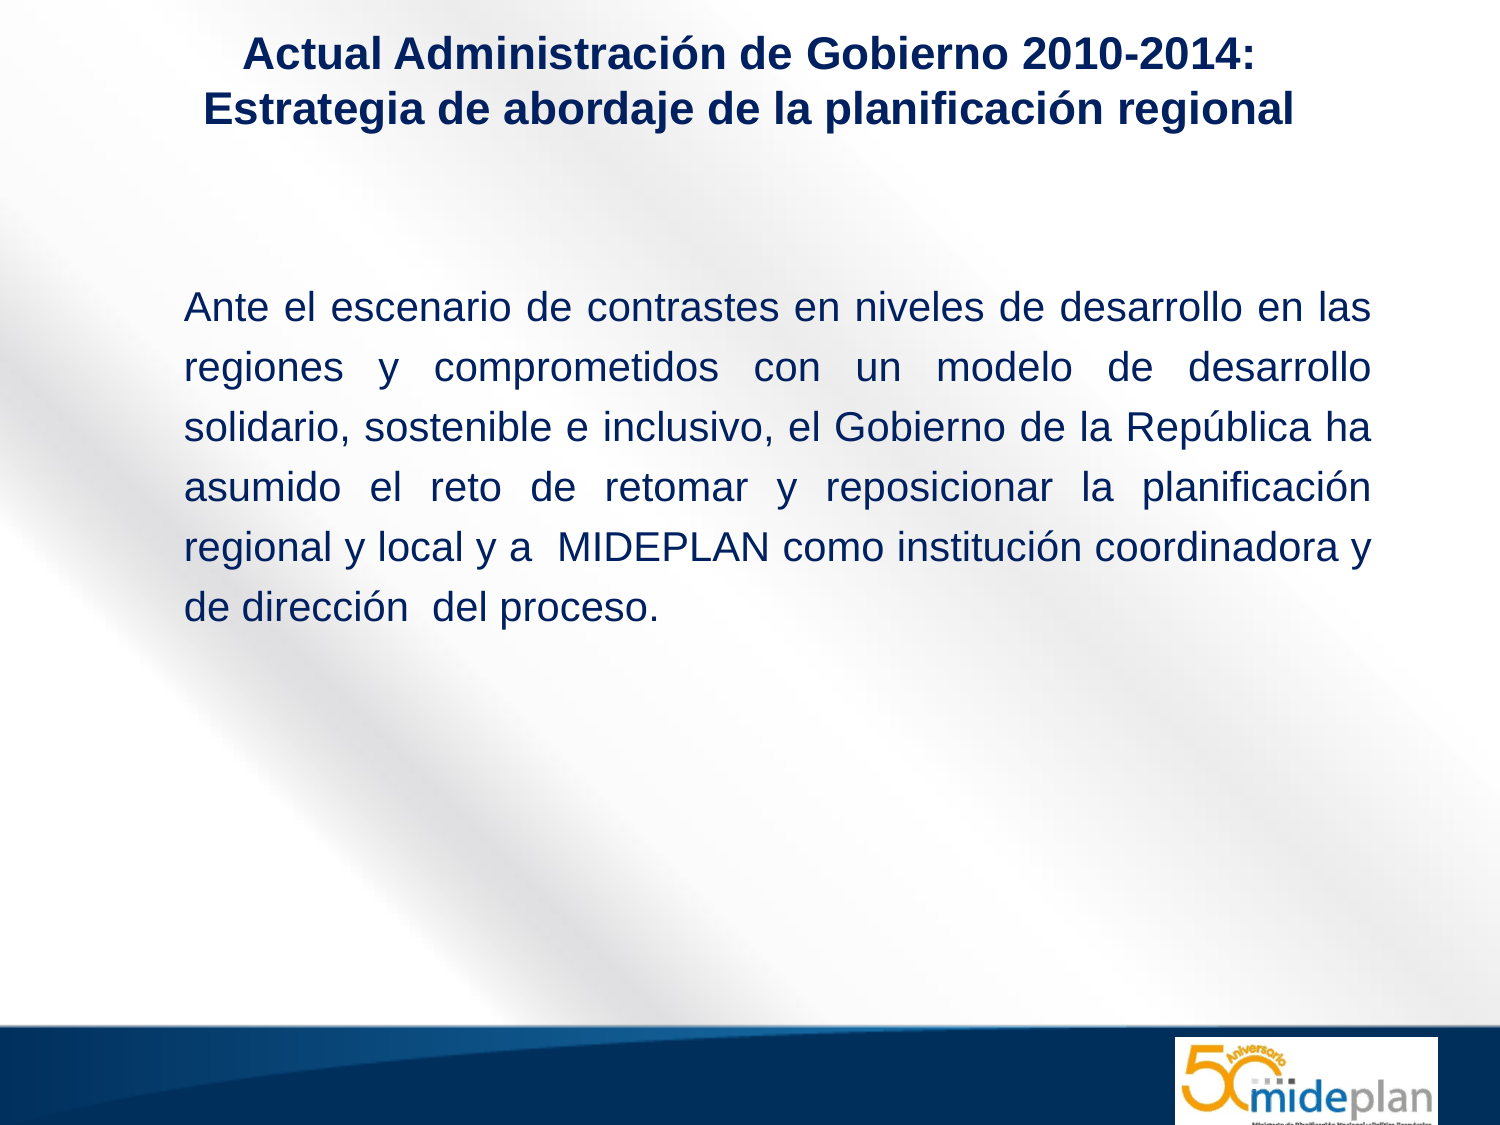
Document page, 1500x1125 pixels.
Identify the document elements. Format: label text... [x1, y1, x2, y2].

picture [0, 0, 1500, 1125]
title Actual Administración de Gobierno 2010-2014: Estrategia de abordaje de la planificación regional [74, 44, 1426, 113]
list Ante el escenario de contrastes en niveles de desarrollo en las regiones y comprometidos con un modelo de desarrollo solidario, sostenible e inclusivo, el Gobierno de la República ha asumido el reto de retomar y reposicionar la planificación regional y local y a MIDEPLAN como institución coordinadora y de dirección del proceso. [112, 262, 1388, 663]
